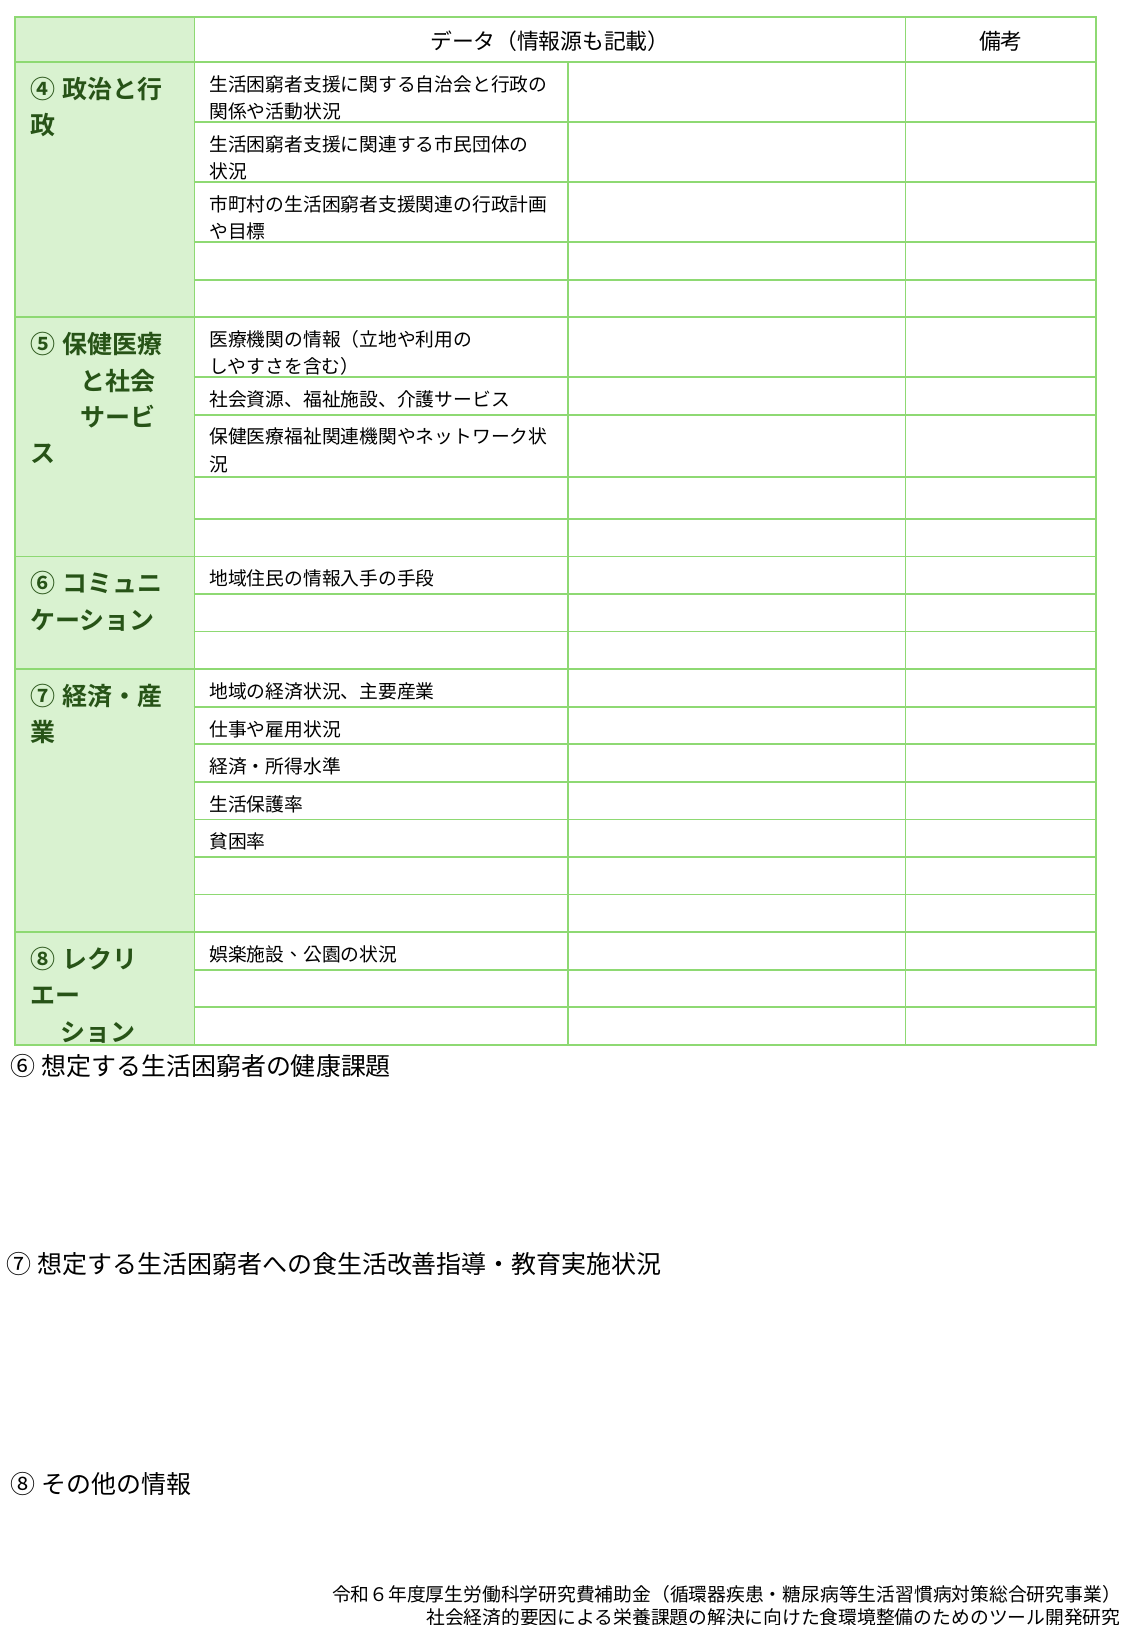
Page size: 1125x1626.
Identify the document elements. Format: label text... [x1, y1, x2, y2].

table_cell 生活困窮者支援に関する自治会と行政の 関係や活動状況 [195, 63, 567, 121]
table_cell [569, 243, 905, 279]
table_cell [906, 632, 1095, 668]
table_cell [569, 123, 905, 181]
table_cell [906, 123, 1095, 181]
table_cell [569, 745, 905, 781]
table_cell [569, 595, 905, 631]
table_cell ⑤保健医療 と社会 サービス [16, 318, 194, 556]
table_cell ⑧レクリエー ション [16, 933, 194, 1044]
table_cell ⑦経済・産業 [16, 670, 194, 931]
text_box ⑦想定する生活困窮者への食生活改善指導・教育実施状況 [0, 1241, 677, 1286]
table_cell [906, 595, 1095, 631]
table_cell [906, 1008, 1095, 1044]
table_cell [569, 820, 905, 856]
table_cell [906, 820, 1095, 856]
table_cell [906, 318, 1095, 376]
text_box ⑧その他の情報 [0, 1461, 207, 1507]
table_cell [906, 378, 1095, 414]
table_cell 貧困率 [195, 820, 567, 856]
table_cell [569, 971, 905, 1006]
table_cell ④政治と行政 [16, 63, 194, 316]
table_cell [906, 183, 1095, 241]
table_cell [195, 520, 567, 556]
table_cell [906, 708, 1095, 743]
table_cell 生活困窮者支援に関連する市民団体の 状況 [195, 123, 567, 181]
table_cell 娯楽施設、公園の状況 [195, 933, 567, 969]
table_cell [906, 670, 1095, 706]
table_cell [906, 478, 1095, 518]
table_cell [906, 745, 1095, 781]
table_cell [195, 281, 567, 316]
table_cell [906, 895, 1095, 931]
table_cell [195, 478, 567, 518]
table_cell [195, 1008, 567, 1044]
table_cell [569, 318, 905, 376]
table_cell [906, 783, 1095, 819]
table_cell [906, 63, 1095, 121]
table_header 備考 [906, 18, 1095, 61]
table_cell [195, 858, 567, 894]
table_cell 経済・所得水準 [195, 745, 567, 781]
table_cell 地域の経済状況、主要産業 [195, 670, 567, 706]
table_header データ（情報源も記載） [195, 18, 905, 61]
table_cell [195, 895, 567, 931]
table_cell [569, 933, 905, 969]
table_cell ⑥コミュニケーション [16, 557, 194, 668]
table_cell [569, 63, 905, 121]
table_cell [569, 378, 905, 414]
table_cell [906, 243, 1095, 279]
table_cell [569, 632, 905, 668]
table_cell [195, 595, 567, 631]
table_cell [195, 971, 567, 1006]
table_cell [569, 183, 905, 241]
table_cell [906, 520, 1095, 556]
table_cell [906, 281, 1095, 316]
table_cell [569, 1008, 905, 1044]
table_cell [906, 858, 1095, 894]
table_cell 社会資源、福祉施設、介護サービス [195, 378, 567, 414]
table_cell [569, 783, 905, 819]
text_box ⑥想定する生活困窮者の健康課題 [0, 1043, 407, 1089]
table_cell [569, 670, 905, 706]
table_cell [569, 858, 905, 894]
table_cell [569, 557, 905, 593]
table_cell 地域住民の情報入手の手段 [195, 557, 567, 593]
table_cell [569, 520, 905, 556]
table_cell [569, 416, 905, 476]
table_cell 生活保護率 [195, 783, 567, 819]
table_cell 市町村の生活困窮者支援関連の行政計画や目標 [195, 183, 567, 241]
table_cell [569, 708, 905, 743]
table_cell [569, 281, 905, 316]
table_cell 医療機関の情報（立地や利用の しやすさを含む） [195, 318, 567, 376]
table_cell [195, 243, 567, 279]
table_cell [906, 971, 1095, 1006]
table_cell [906, 557, 1095, 593]
text_box 令和６年度厚生労働科学研究費補助金（循環器疾患・糖尿病等生活習慣病対策総合研究事業） 社会経済的要因による栄養課題の解決に向けた食環境整備のためのツール開発研究 [1, 1575, 1125, 1625]
table_cell [906, 416, 1095, 476]
table_cell 仕事や雇用状況 [195, 708, 567, 743]
table_cell [195, 632, 567, 668]
table_cell [569, 895, 905, 931]
table_cell 保健医療福祉関連機関やネットワーク状況 [195, 416, 567, 476]
table_header [16, 18, 194, 61]
table_cell [906, 933, 1095, 969]
table_cell [569, 478, 905, 518]
